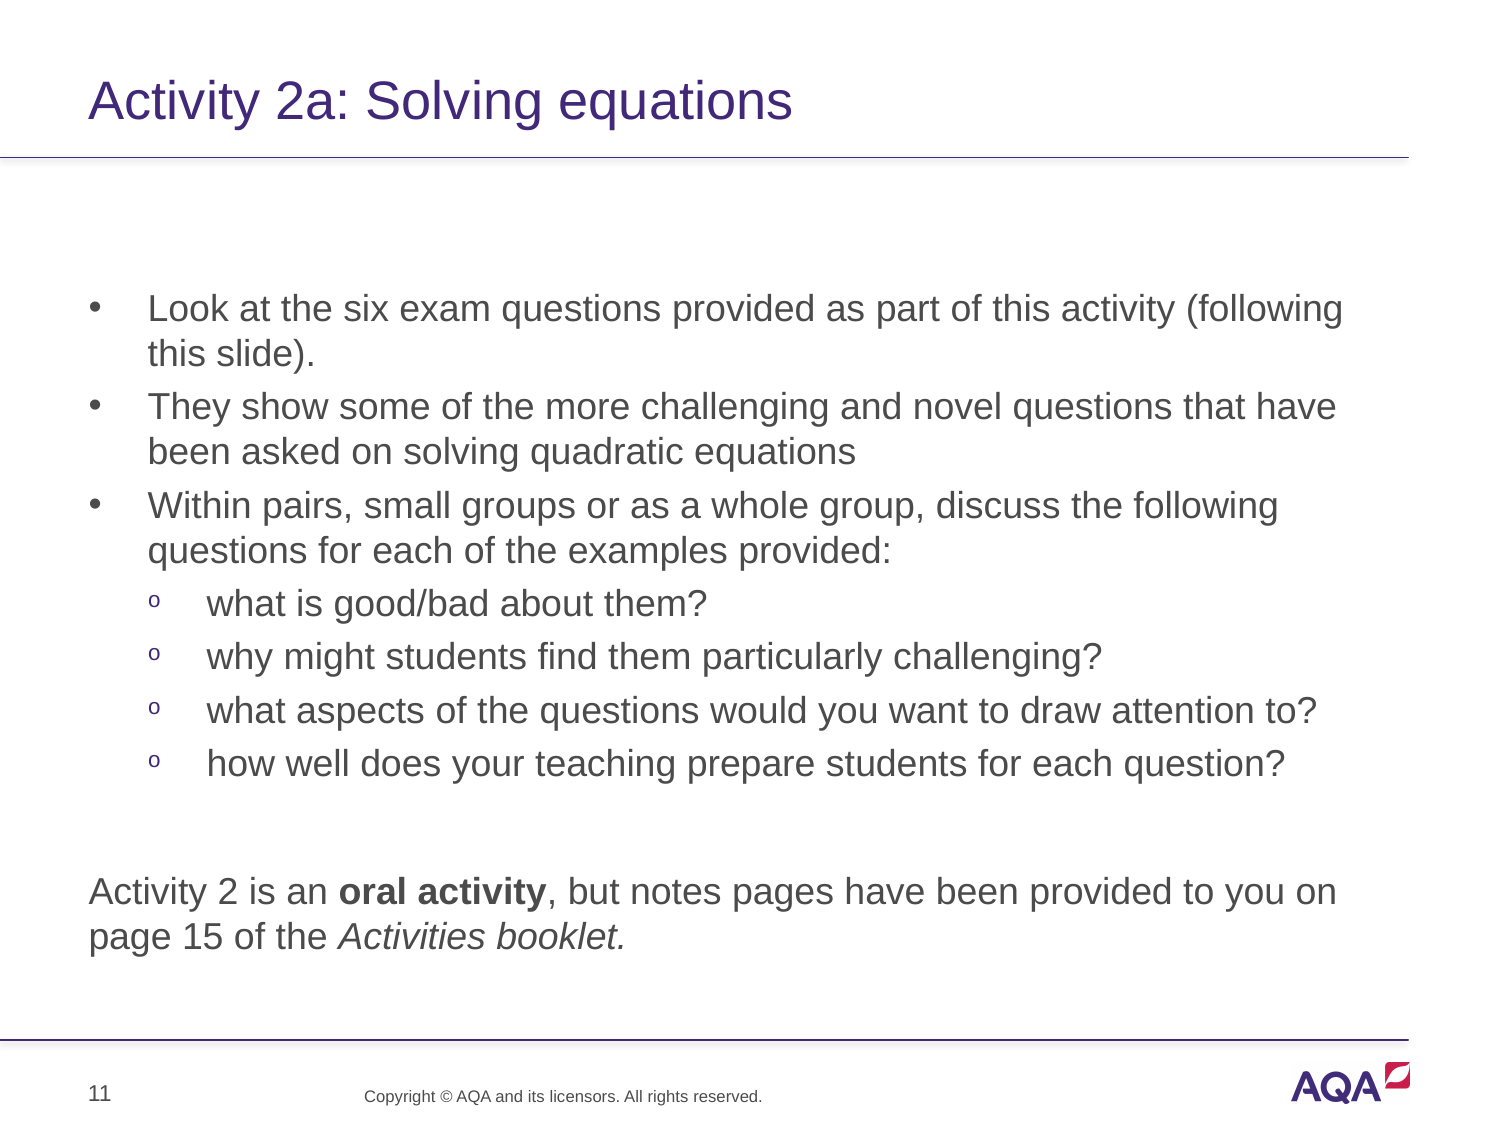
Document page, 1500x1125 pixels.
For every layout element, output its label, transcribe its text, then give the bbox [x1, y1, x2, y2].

list Look at the six exam questions provided as part of this activity (following this slide). They show some of the more challenging and novel questions that have been asked on solving quadratic equations Within pairs, small groups or as a whole group, discuss the following questions for each of the examples provided: what is good/bad about them? why might students find them particularly challenging? what aspects of the questions would you want to draw attention to? how well does your teaching prepare students for each question? Activity 2 is an oral activity, but notes pages have been provided to you on page 15 of the Activities booklet. [88, 284, 1409, 1007]
picture [1291, 1062, 1410, 1104]
footer Copyright © AQA and its licensors. All rights reserved. [324, 1084, 764, 1124]
slide_number 11 [72, 1062, 188, 1123]
title Activity 2a: Solving equations [88, 72, 1409, 144]
